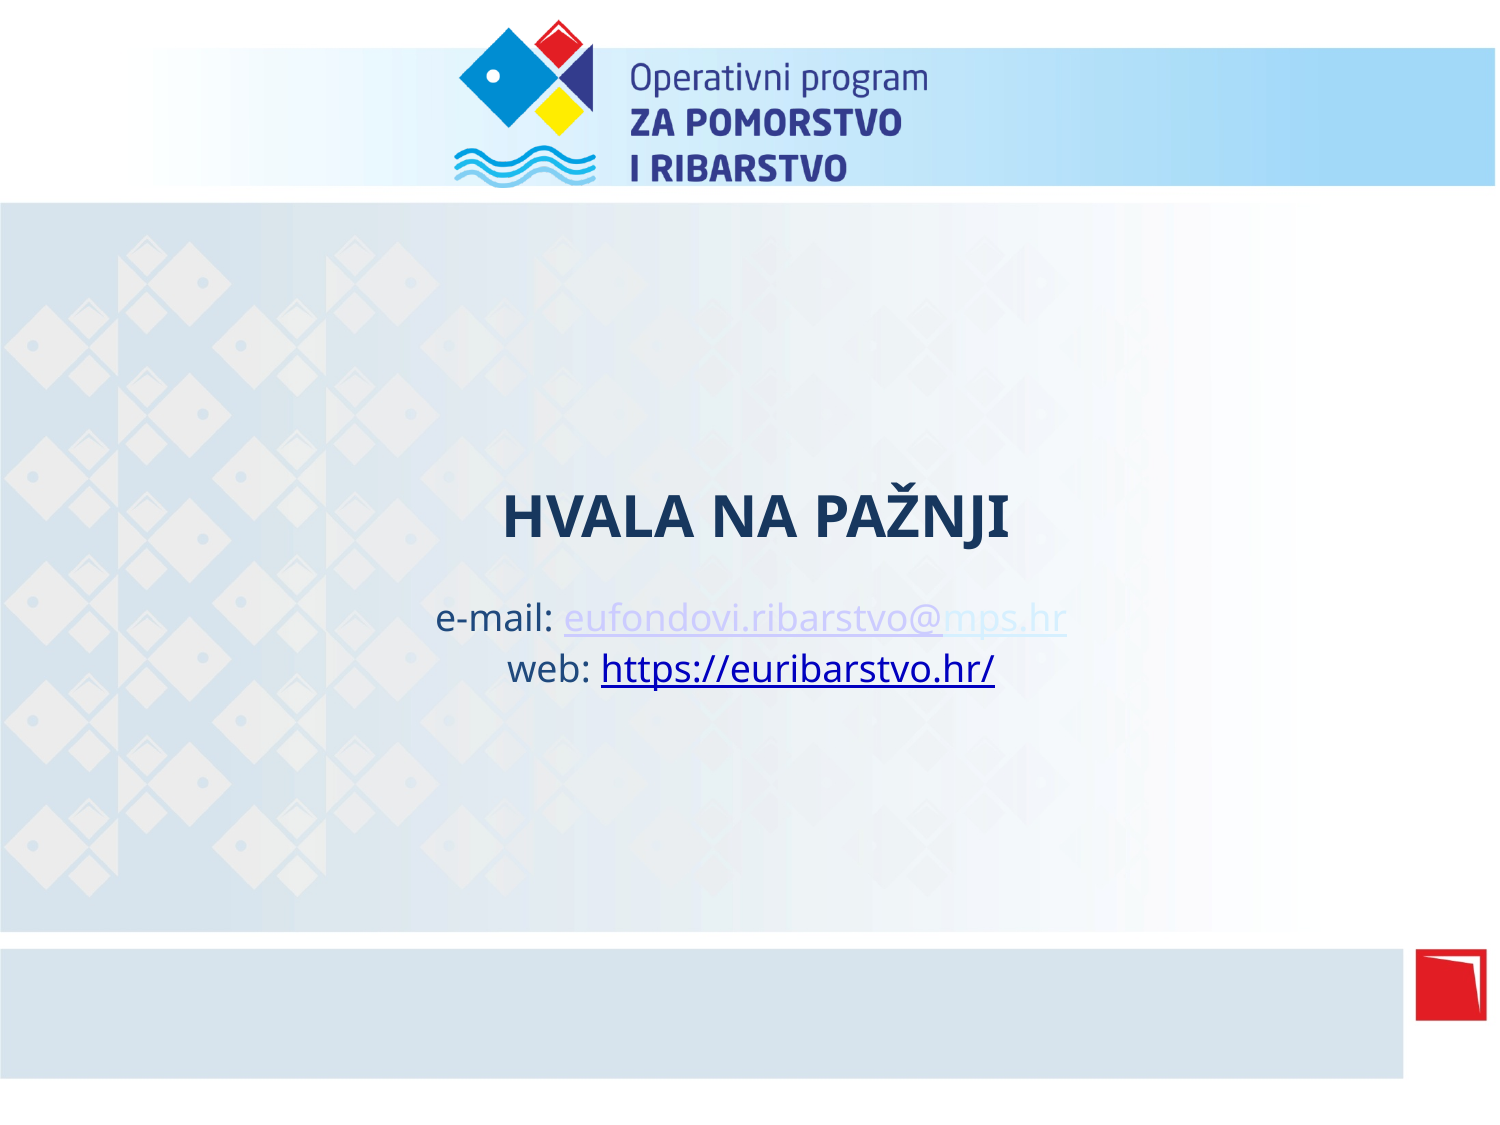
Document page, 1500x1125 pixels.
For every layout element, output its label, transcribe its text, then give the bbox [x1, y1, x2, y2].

picture [0, 0, 1500, 1125]
text_box [230, 633, 1281, 744]
title HVALA NA PAŽNJI e-mail: eufondovi.ribarstvo@mps.hr web: https://euribarstvo.hr/ [64, 326, 1447, 929]
